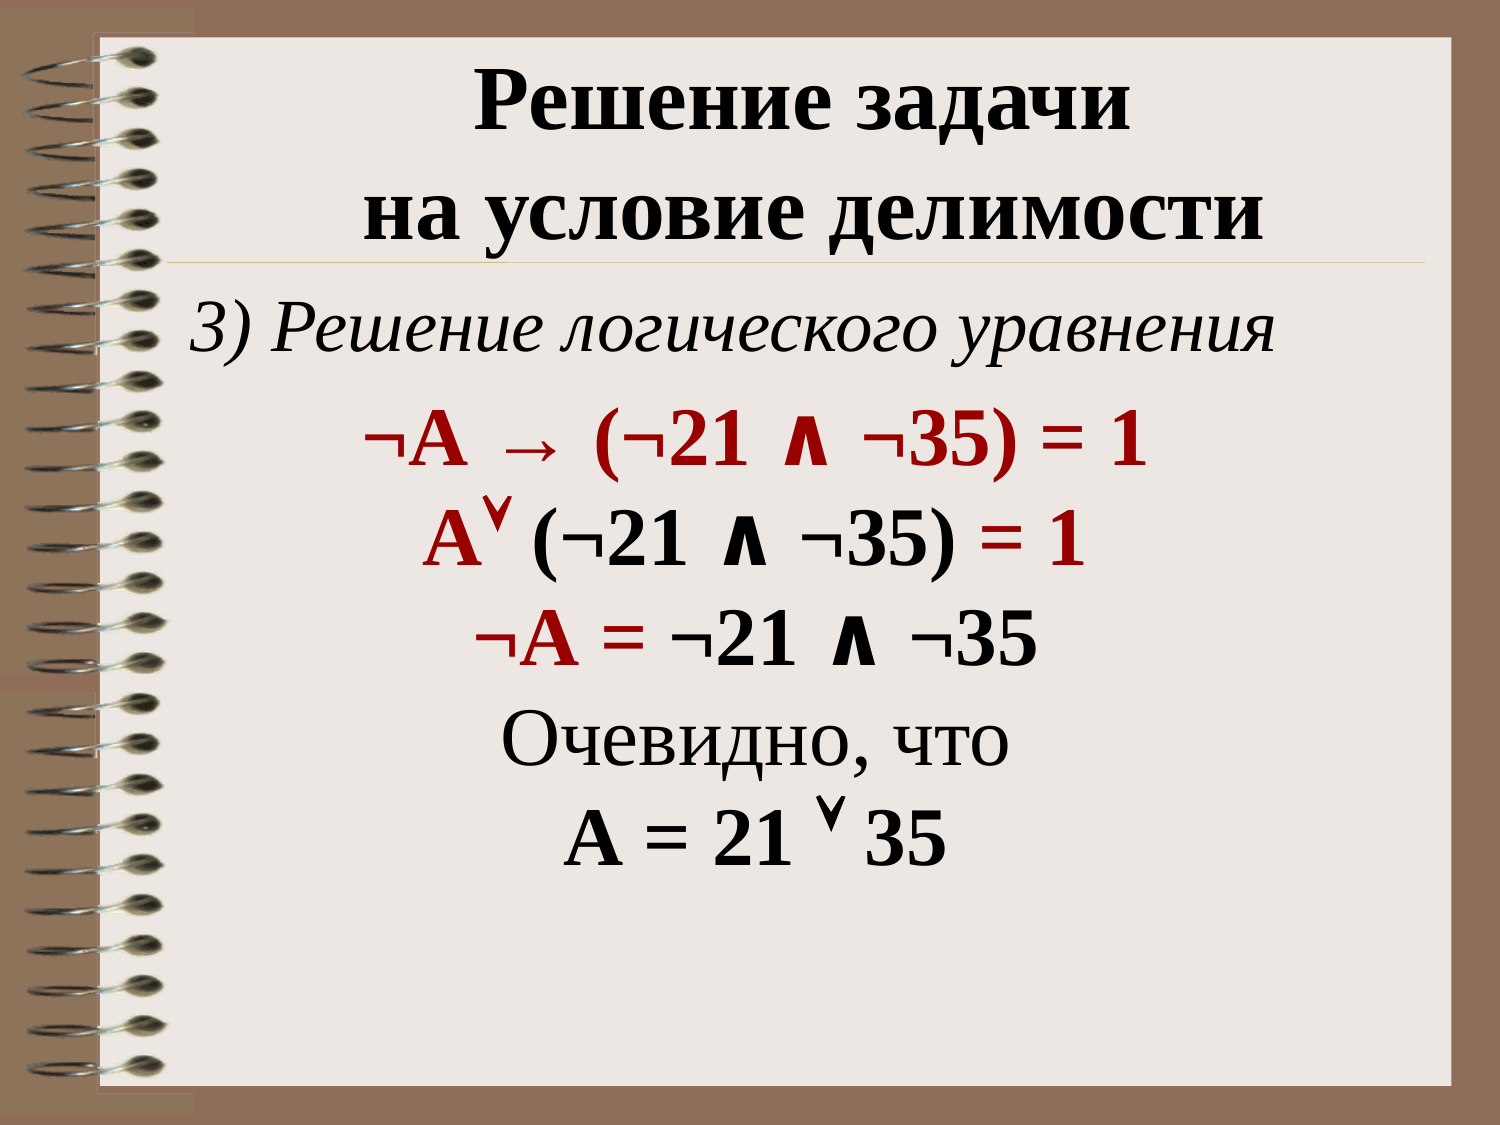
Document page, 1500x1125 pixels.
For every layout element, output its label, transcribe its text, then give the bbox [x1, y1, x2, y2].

picture [0, 8, 194, 674]
text_box Решение задачи на условие делимости [171, 30, 1459, 266]
text_box ¬А → (¬21 ∧ ¬35) = 1 А (¬21 ∧ ¬35) = 1 ¬А = ¬21 ∧ ¬35 Очевидно, что А = 21  35 [336, 374, 1176, 890]
picture [0, 692, 194, 1115]
text_box 3) Решение логического уравнения [175, 268, 1393, 374]
